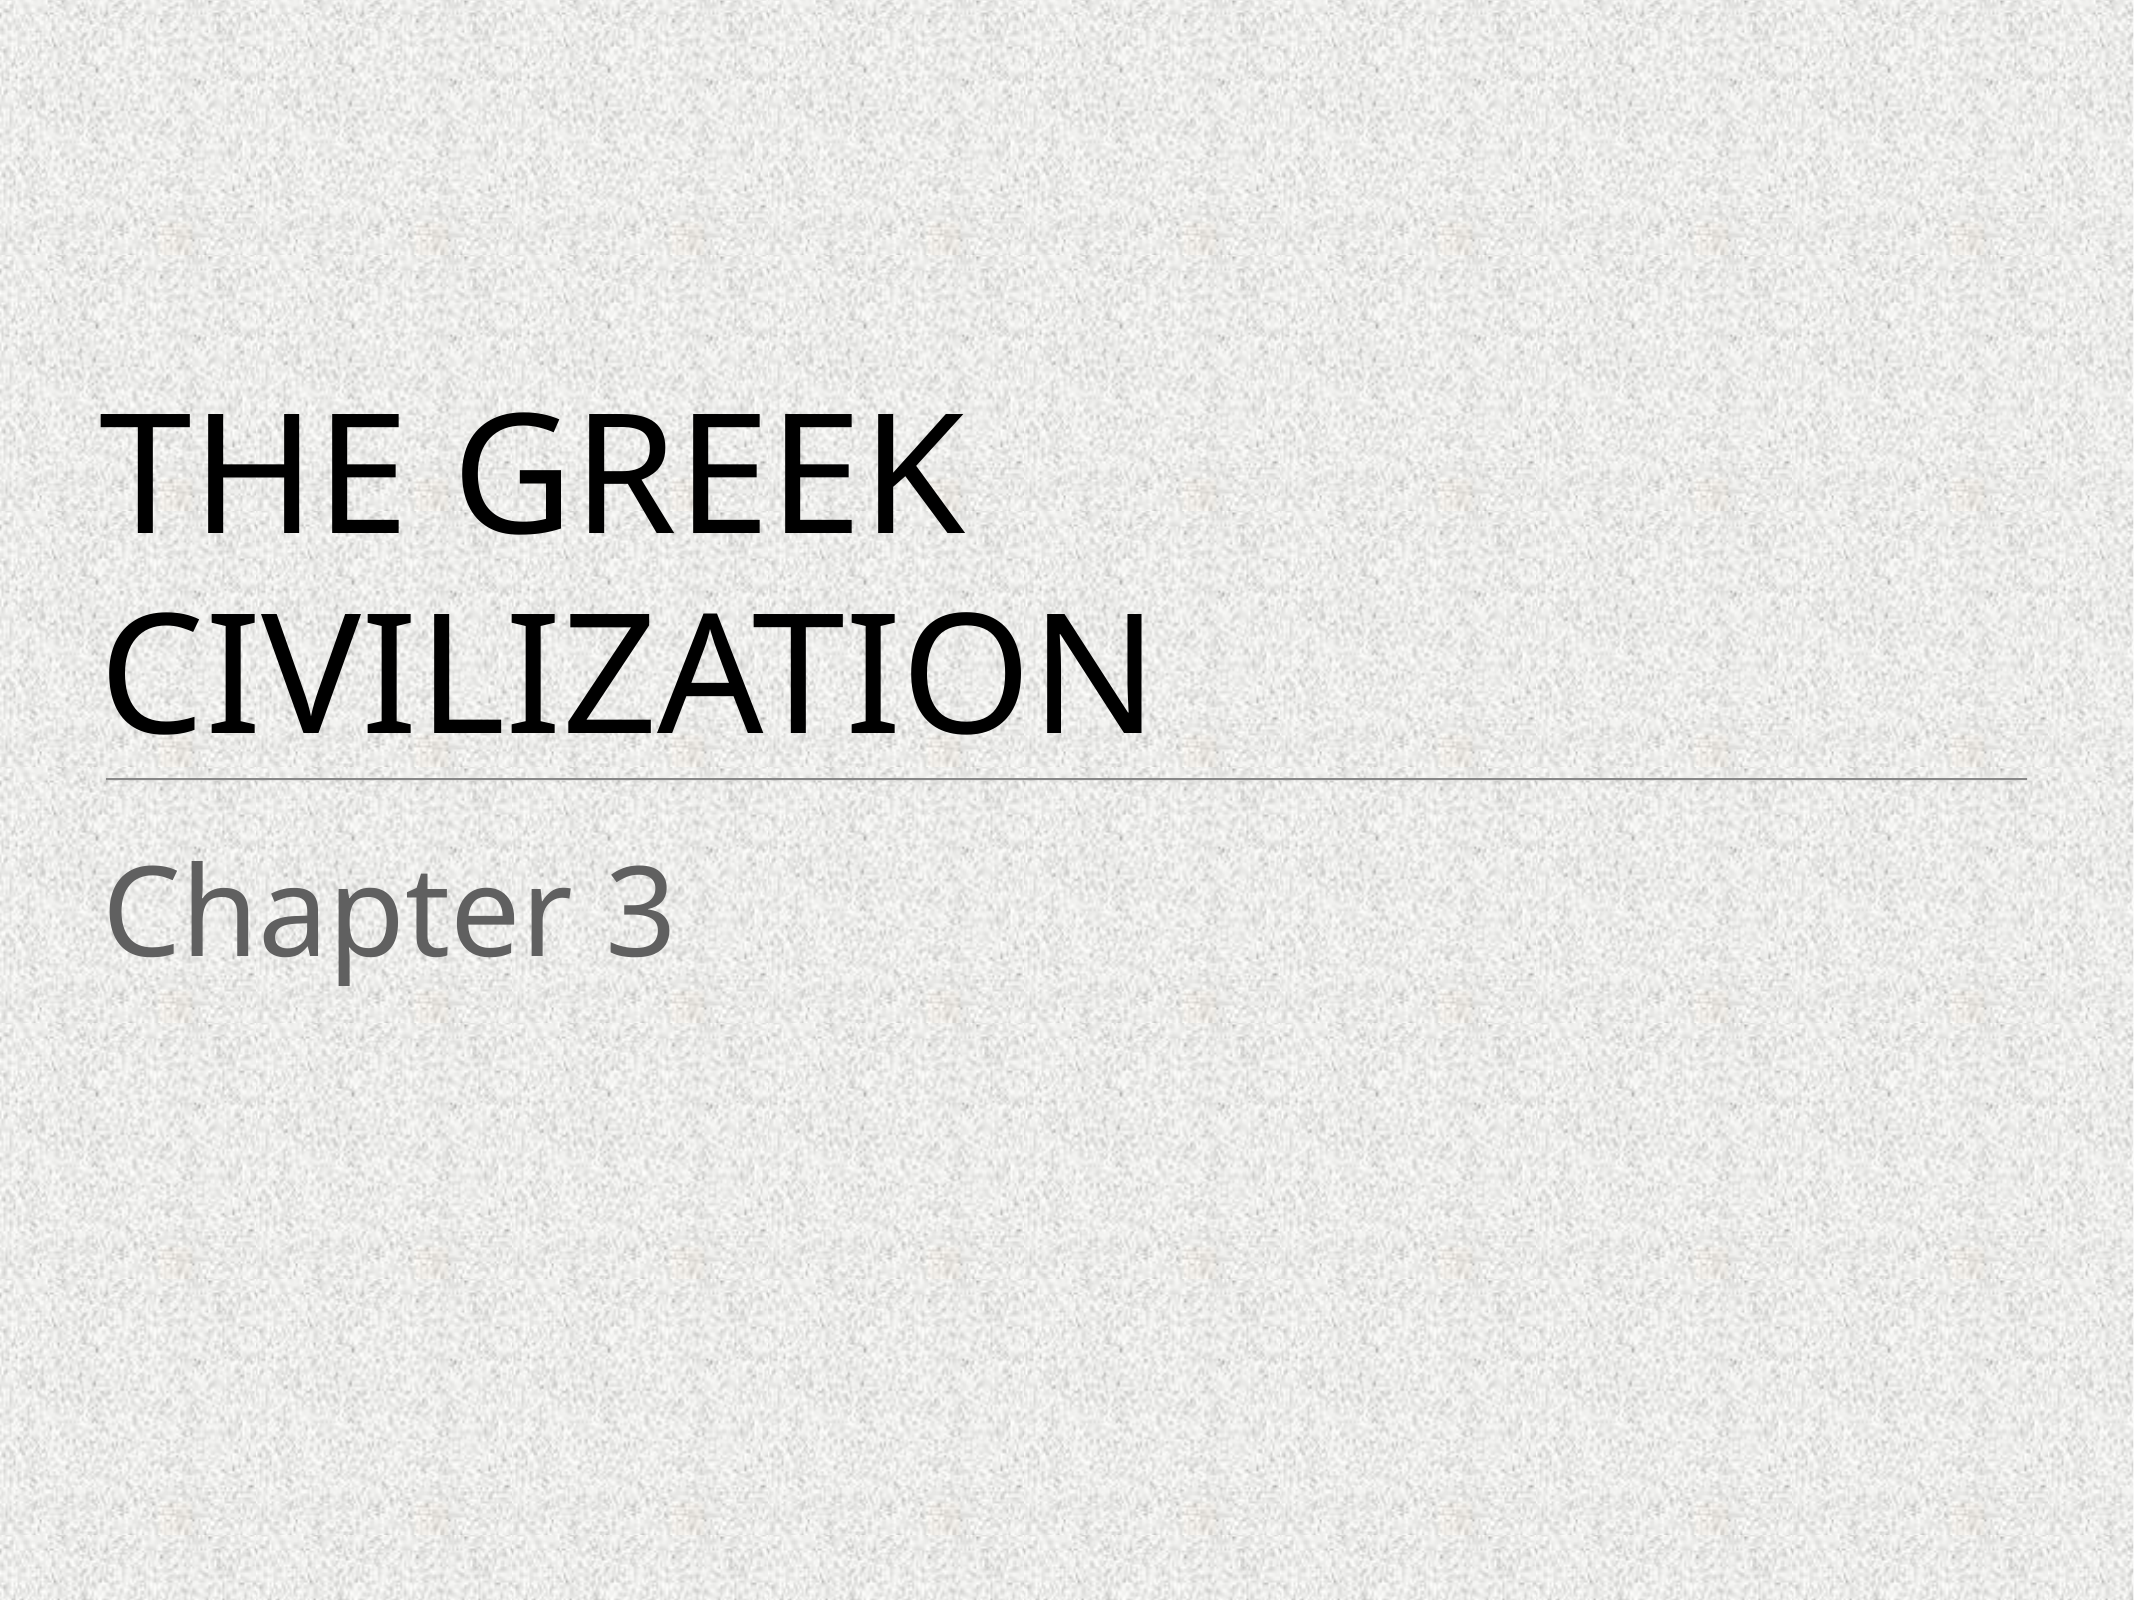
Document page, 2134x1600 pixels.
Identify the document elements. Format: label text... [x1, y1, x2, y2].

title The Greek Civilization [91, 253, 2038, 776]
list Chapter 3 [93, 822, 2041, 1345]
picture [0, 0, 2134, 1600]
